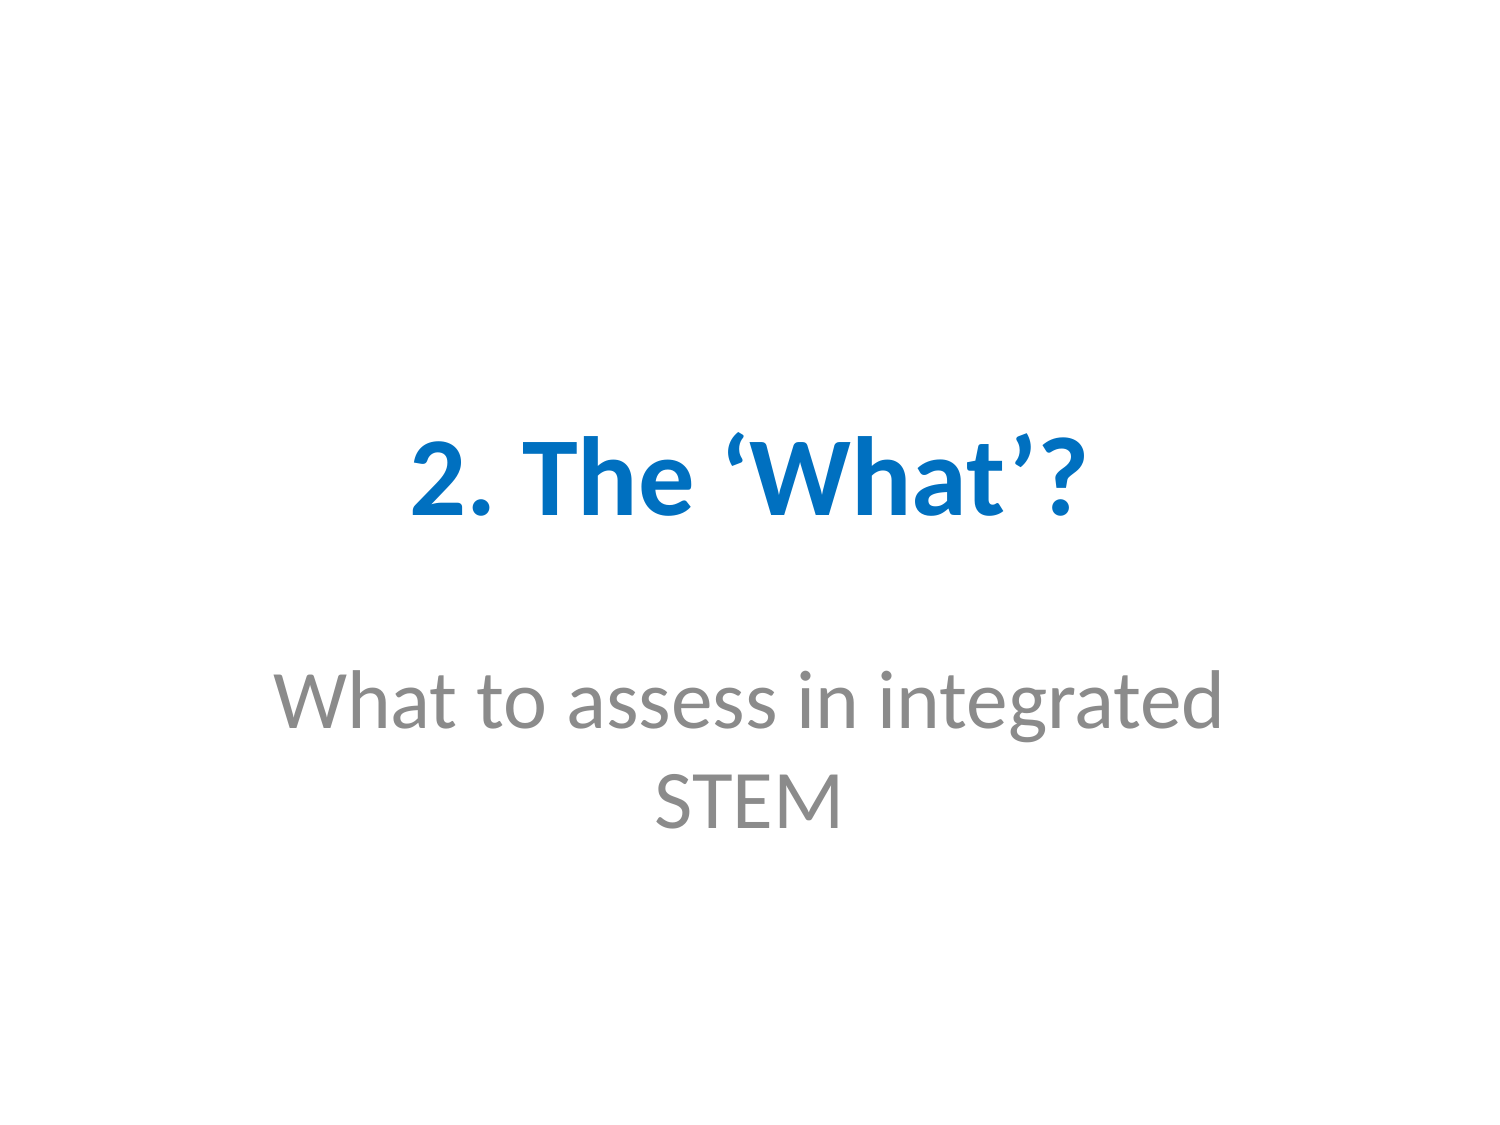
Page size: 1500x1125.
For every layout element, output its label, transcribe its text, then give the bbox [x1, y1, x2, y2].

subtitle What to assess in integrated STEM [225, 637, 1275, 925]
title 2. The ‘What’? [112, 349, 1388, 591]
